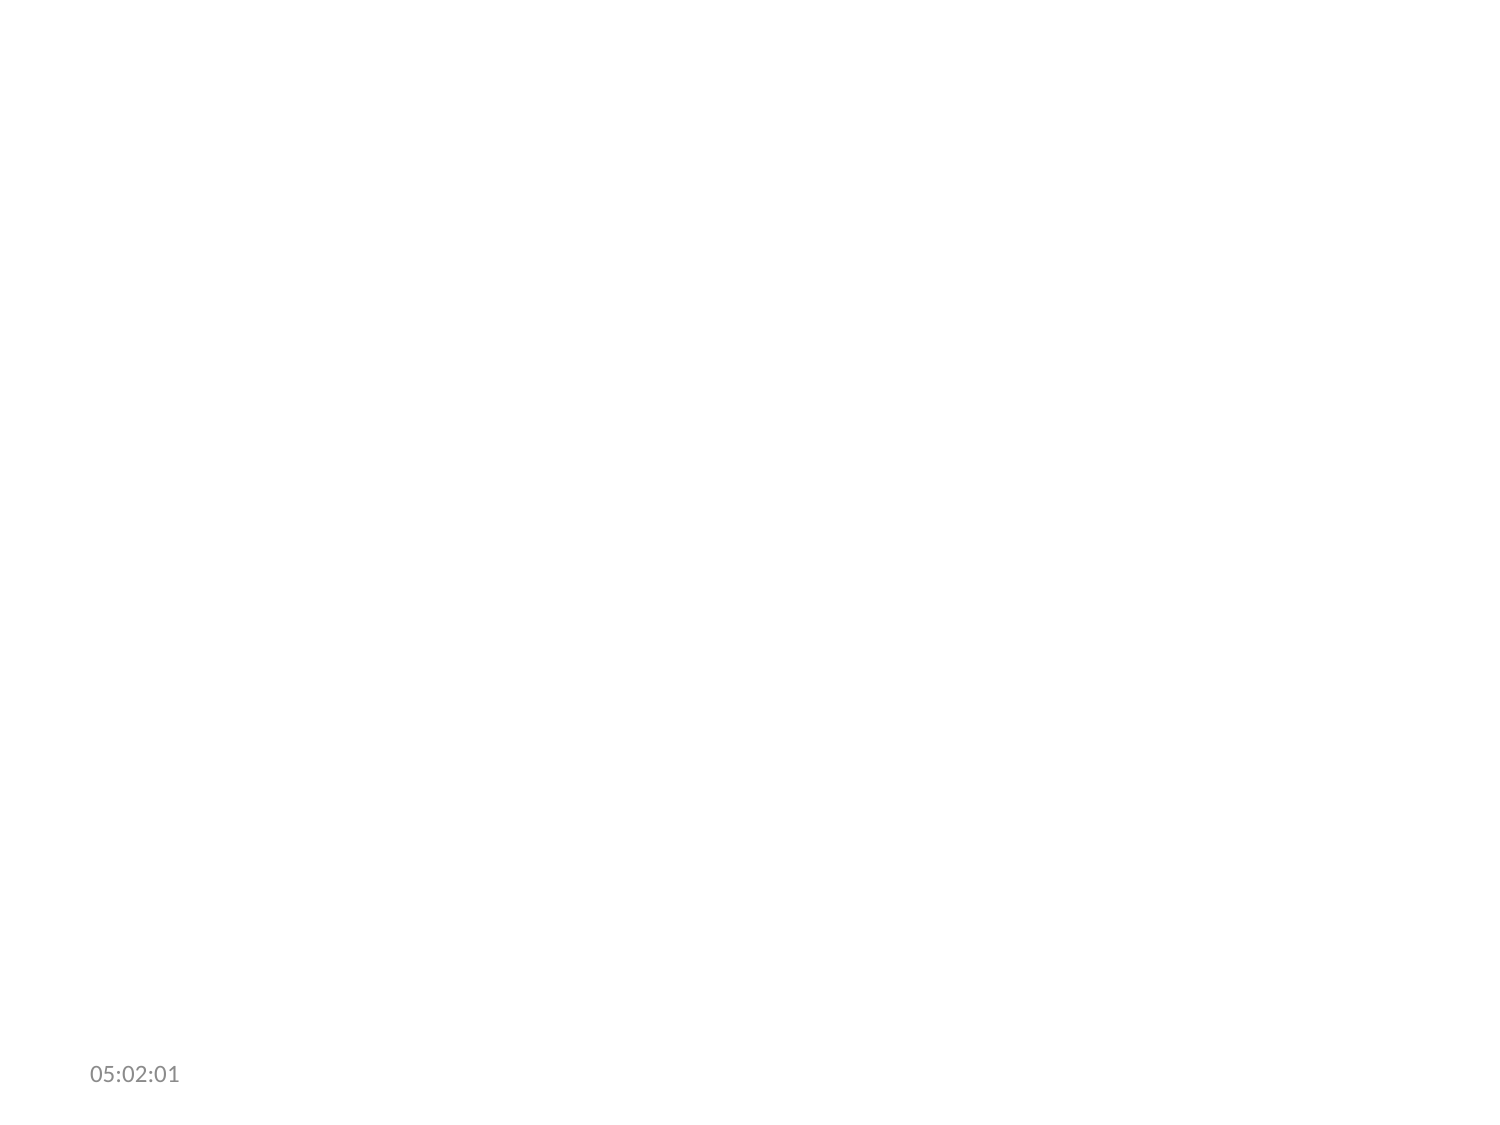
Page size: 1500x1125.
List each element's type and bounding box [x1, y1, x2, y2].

slide_number [75, 1042, 425, 1103]
